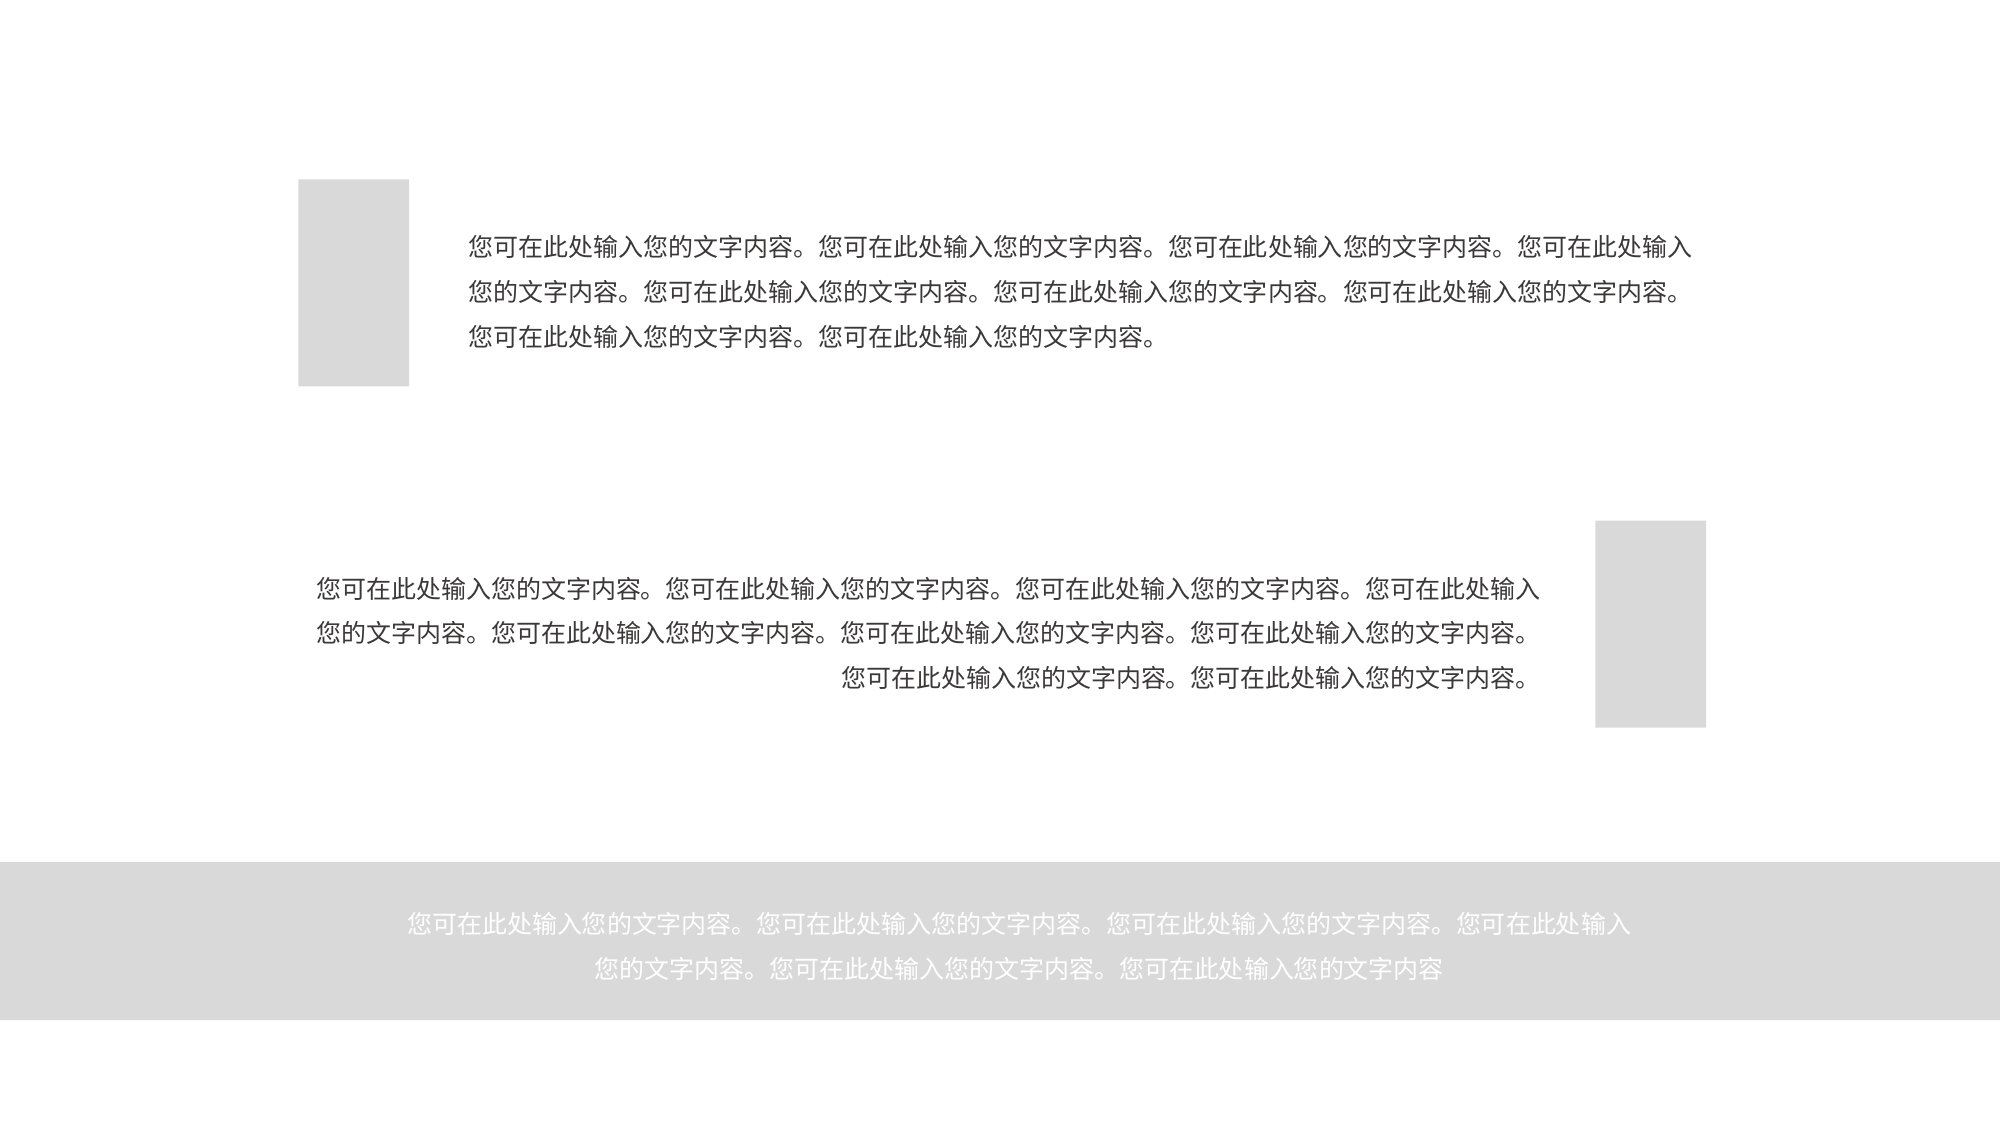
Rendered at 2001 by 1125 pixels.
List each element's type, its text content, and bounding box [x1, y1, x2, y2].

text_box [297, 178, 410, 387]
text_box 您可在此处输入您的文字内容。您可在此处输入您的文字内容。您可在此处输入您的文字内容。您可在此处输入您的文字内容。您可在此处输入您的文字内容。您可在此处输入您的文字内容。您可在此处输入您的文字内容。您可在此处输入您的文字内容。您可在此处输入您的文字内容。 [454, 209, 1717, 359]
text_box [0, 861, 2000, 1021]
text_box [1594, 520, 1707, 729]
text_box 您可在此处输入您的文字内容。您可在此处输入您的文字内容。您可在此处输入您的文字内容。您可在此处输入您的文字内容。您可在此处输入您的文字内容。您可在此处输入您的文字内容。您可在此处输入您的文字内容。您可在此处输入您的文字内容。您可在此处输入您的文字内容。 [293, 550, 1556, 701]
